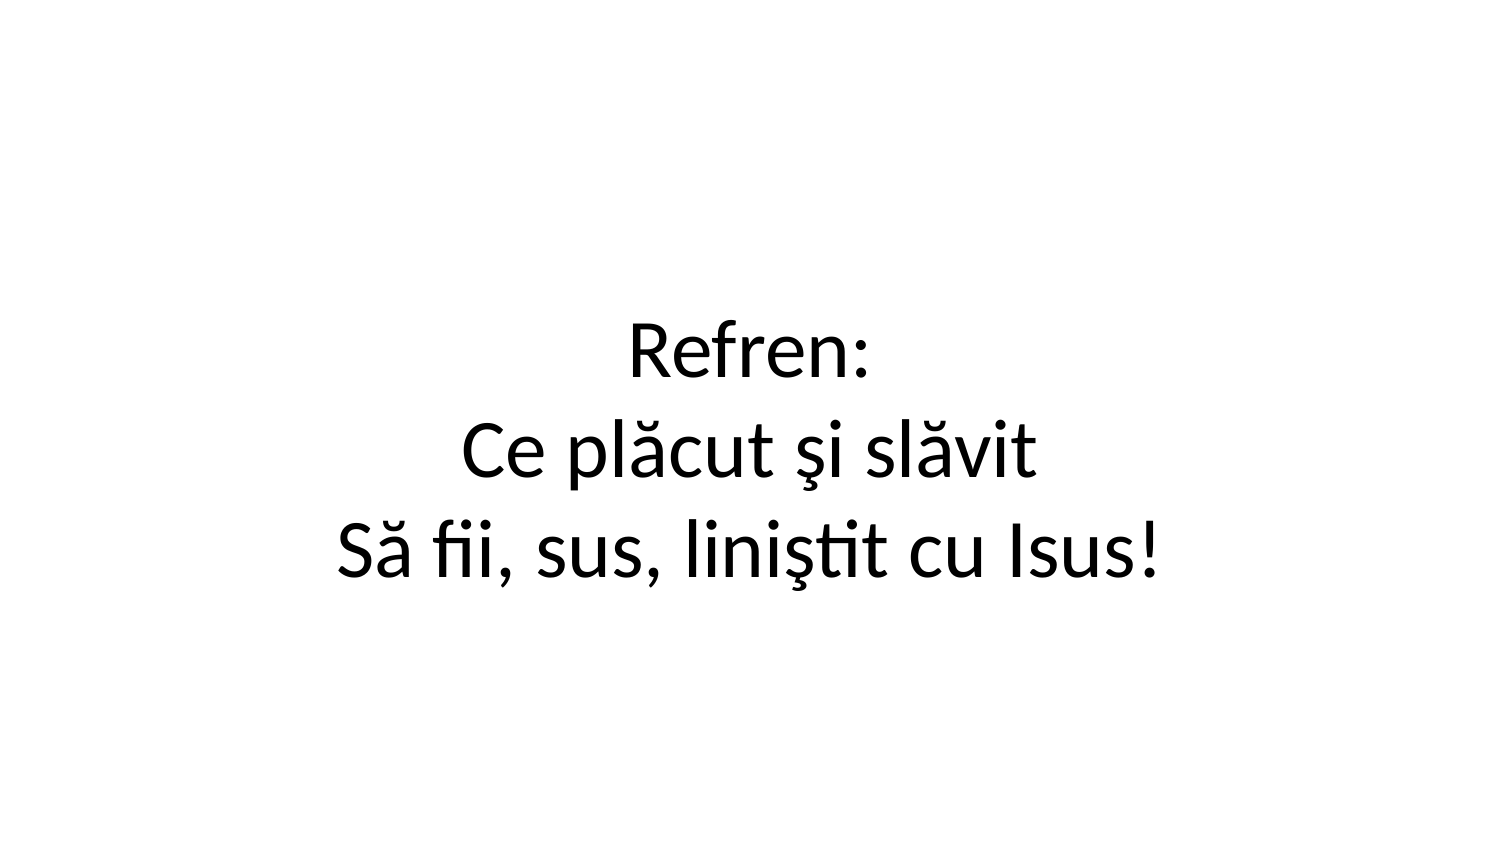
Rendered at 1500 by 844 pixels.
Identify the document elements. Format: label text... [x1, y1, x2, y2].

text_box Refren: Ce plăcut şi slăvit Să fii, sus, liniştit cu Isus! [321, 242, 1179, 602]
